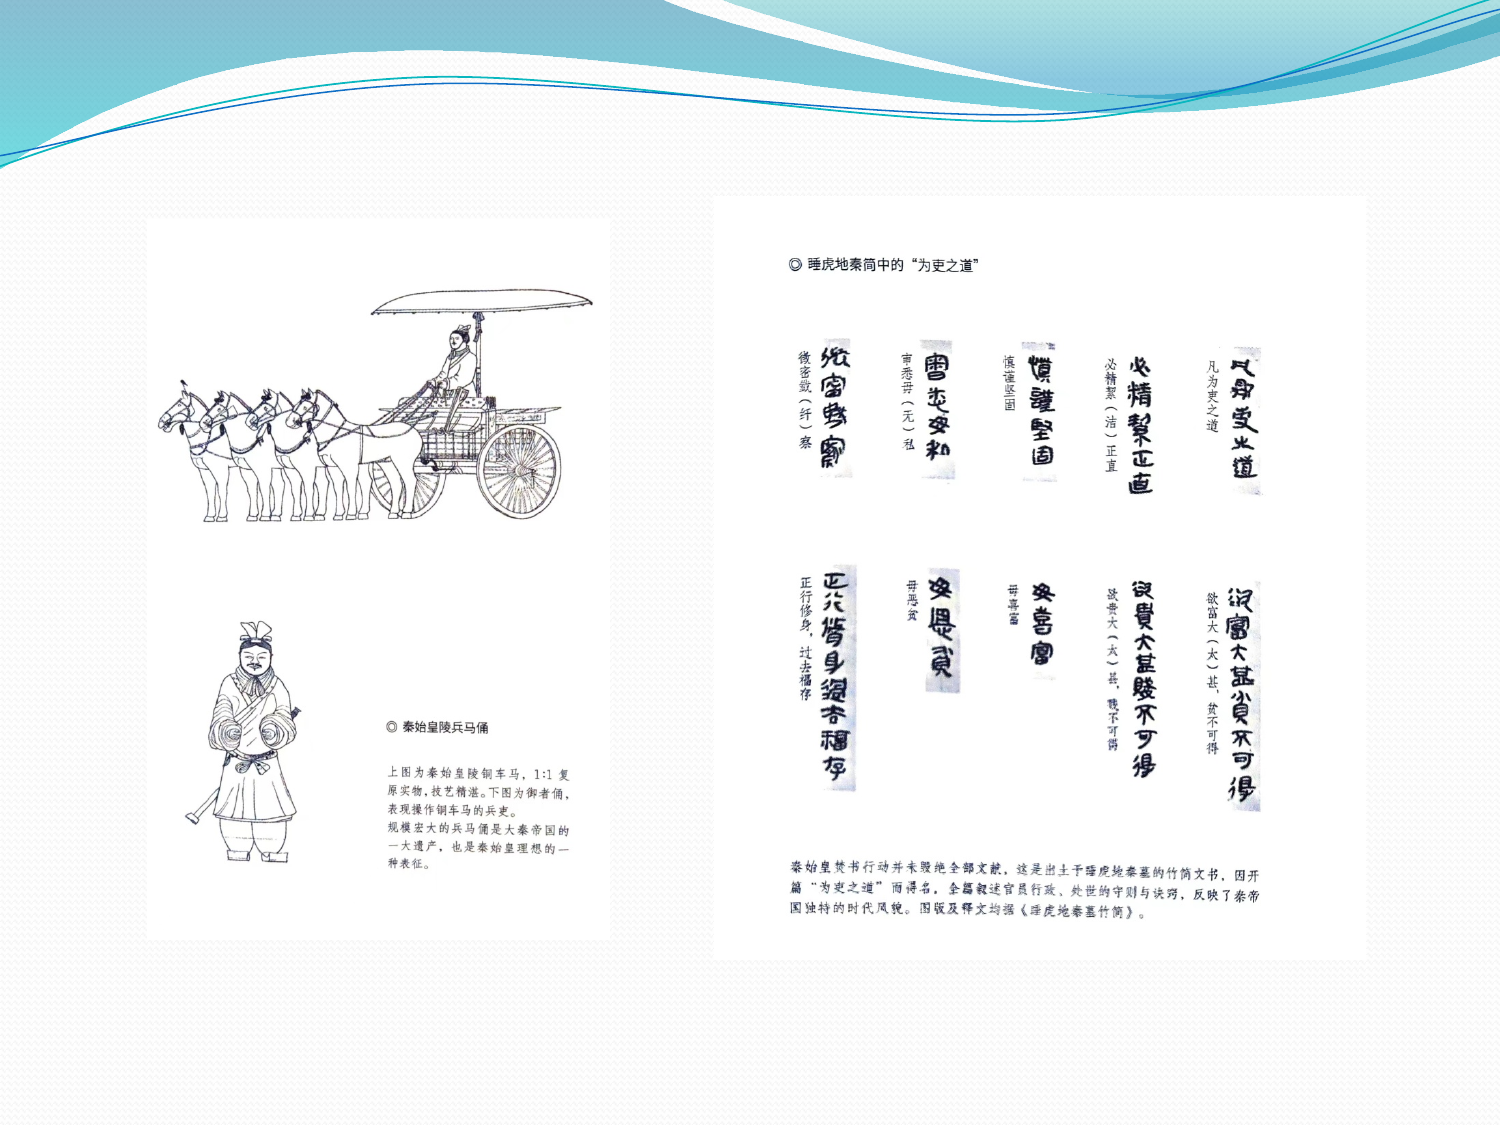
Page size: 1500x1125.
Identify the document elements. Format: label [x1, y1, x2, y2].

picture [714, 196, 1366, 960]
list [147, 219, 611, 941]
